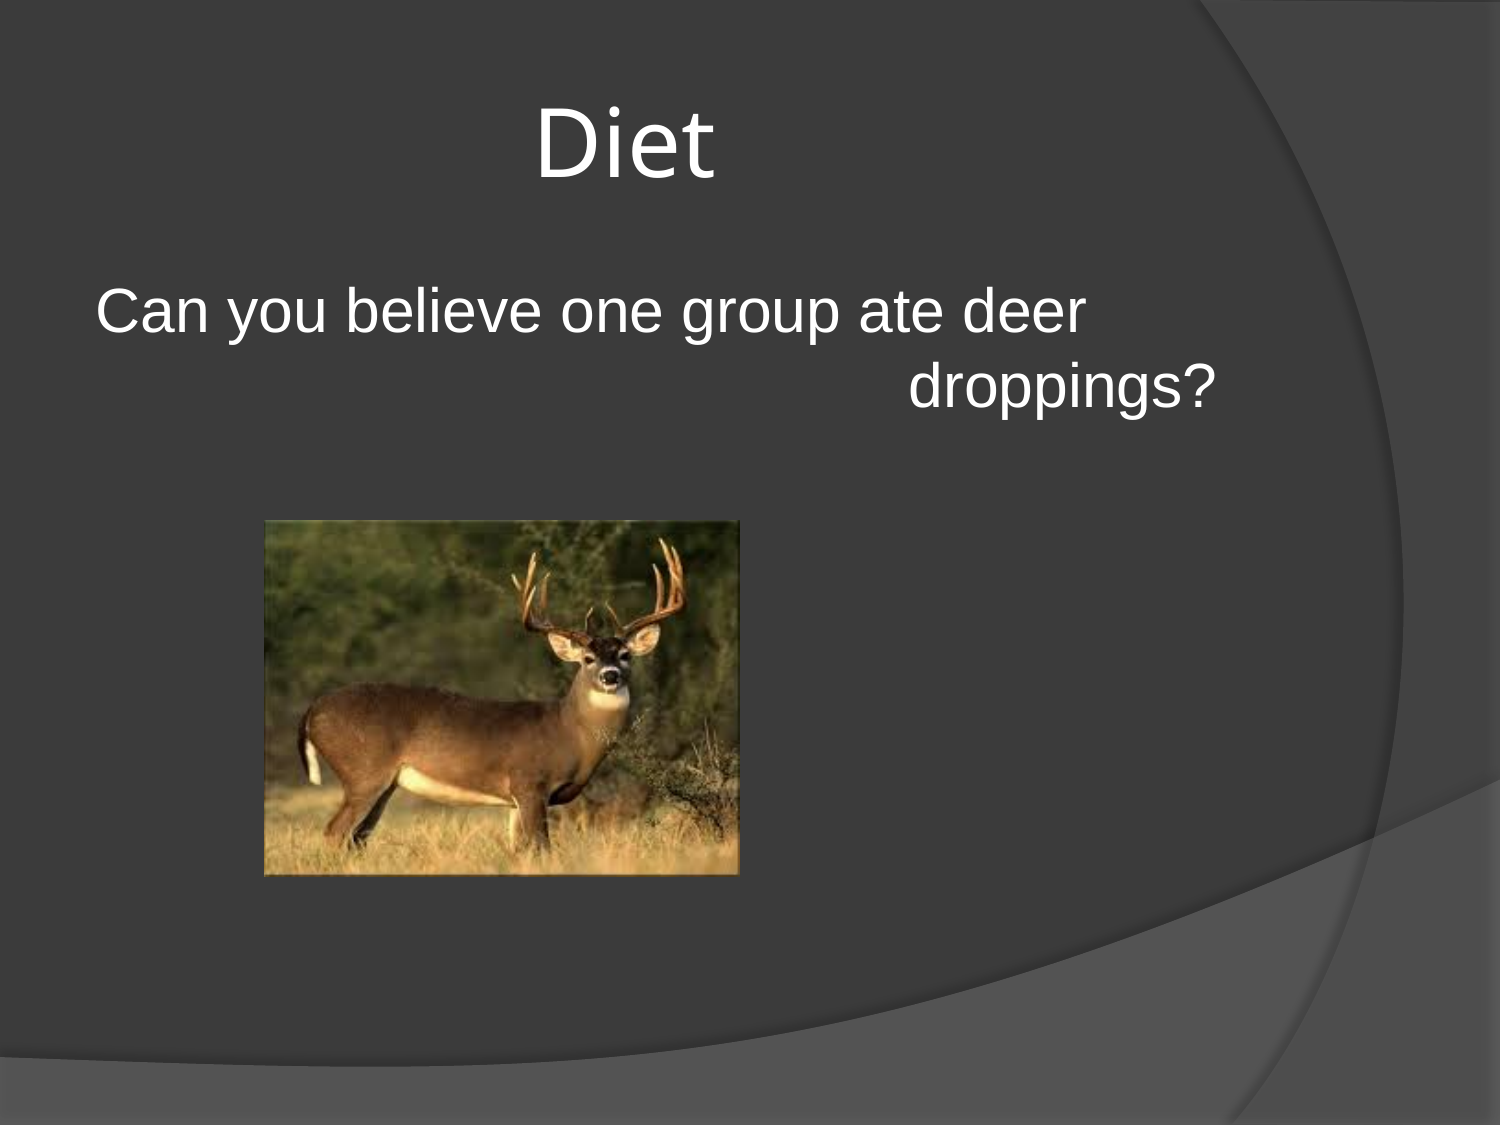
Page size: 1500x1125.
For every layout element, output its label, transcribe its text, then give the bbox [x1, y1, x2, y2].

title Diet [75, 45, 1300, 233]
picture [263, 520, 741, 878]
list Can you believe one group ate deer droppings? [75, 262, 1300, 1005]
